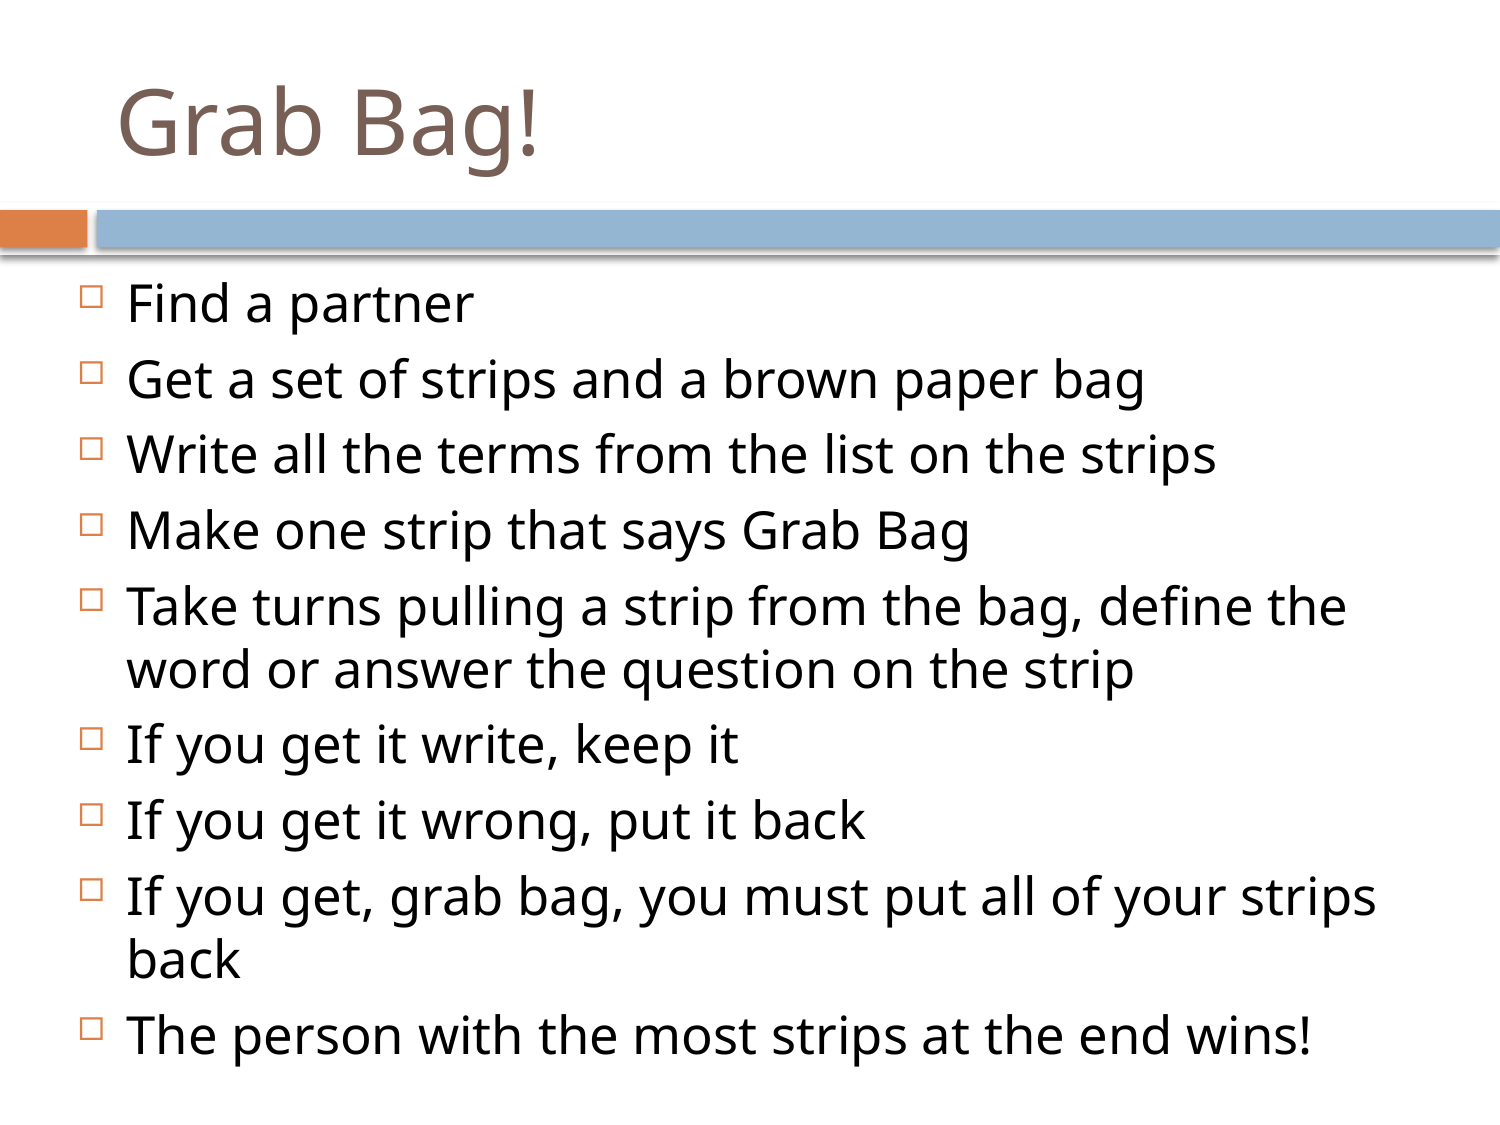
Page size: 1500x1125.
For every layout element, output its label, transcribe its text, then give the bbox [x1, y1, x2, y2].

list Find a partner Get a set of strips and a brown paper bag Write all the terms from the list on the strips Make one strip that says Grab Bag Take turns pulling a strip from the bag, define the word or answer the question on the strip If you get it write, keep it If you get it wrong, put it back If you get, grab bag, you must put all of your strips back The person with the most strips at the end wins! [62, 262, 1438, 1088]
title Grab Bag! [100, 37, 1438, 200]
